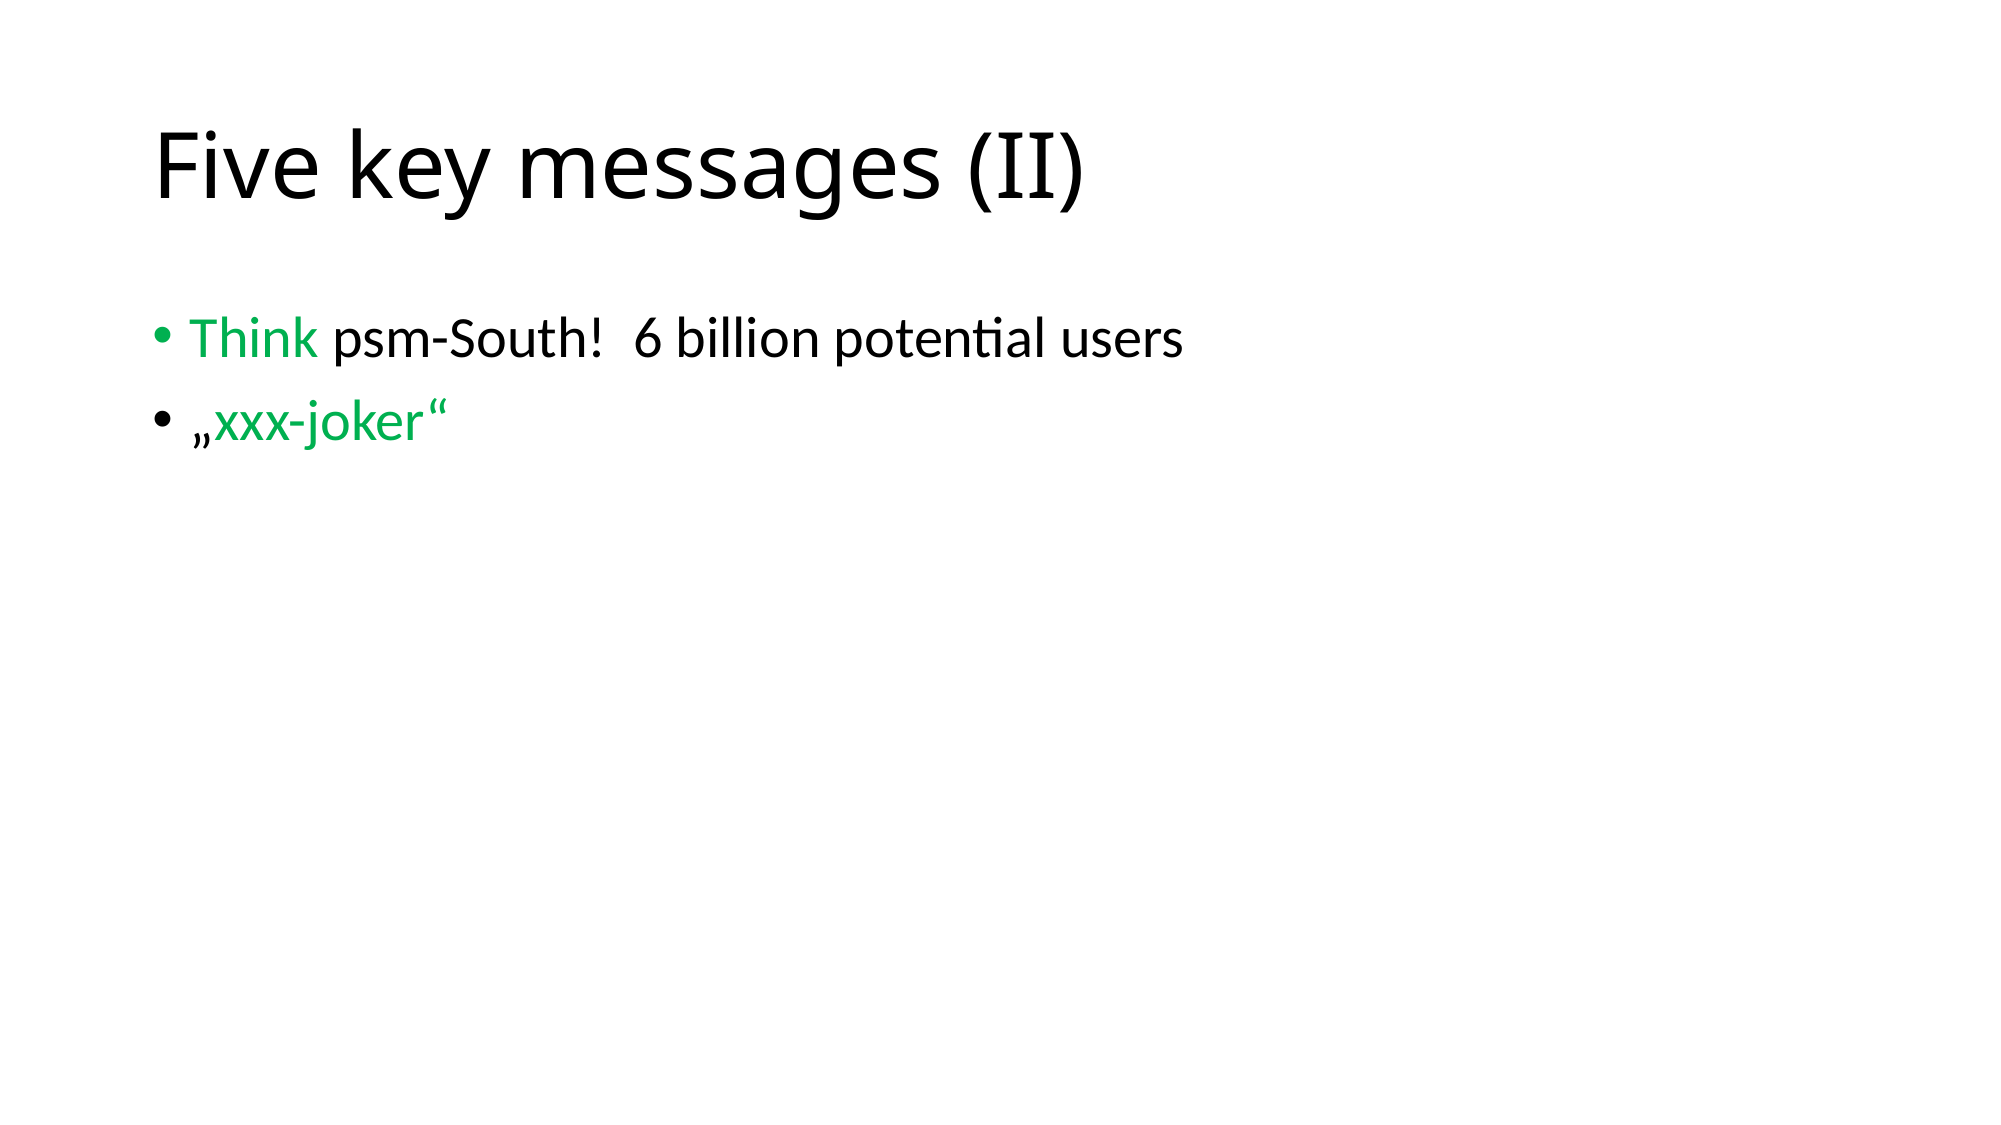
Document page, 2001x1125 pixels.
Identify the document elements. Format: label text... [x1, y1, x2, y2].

title Five key messages (II) [137, 59, 1863, 278]
list Think psm-South! 6 billion potential users „xxx-joker“ [137, 299, 1863, 1014]
